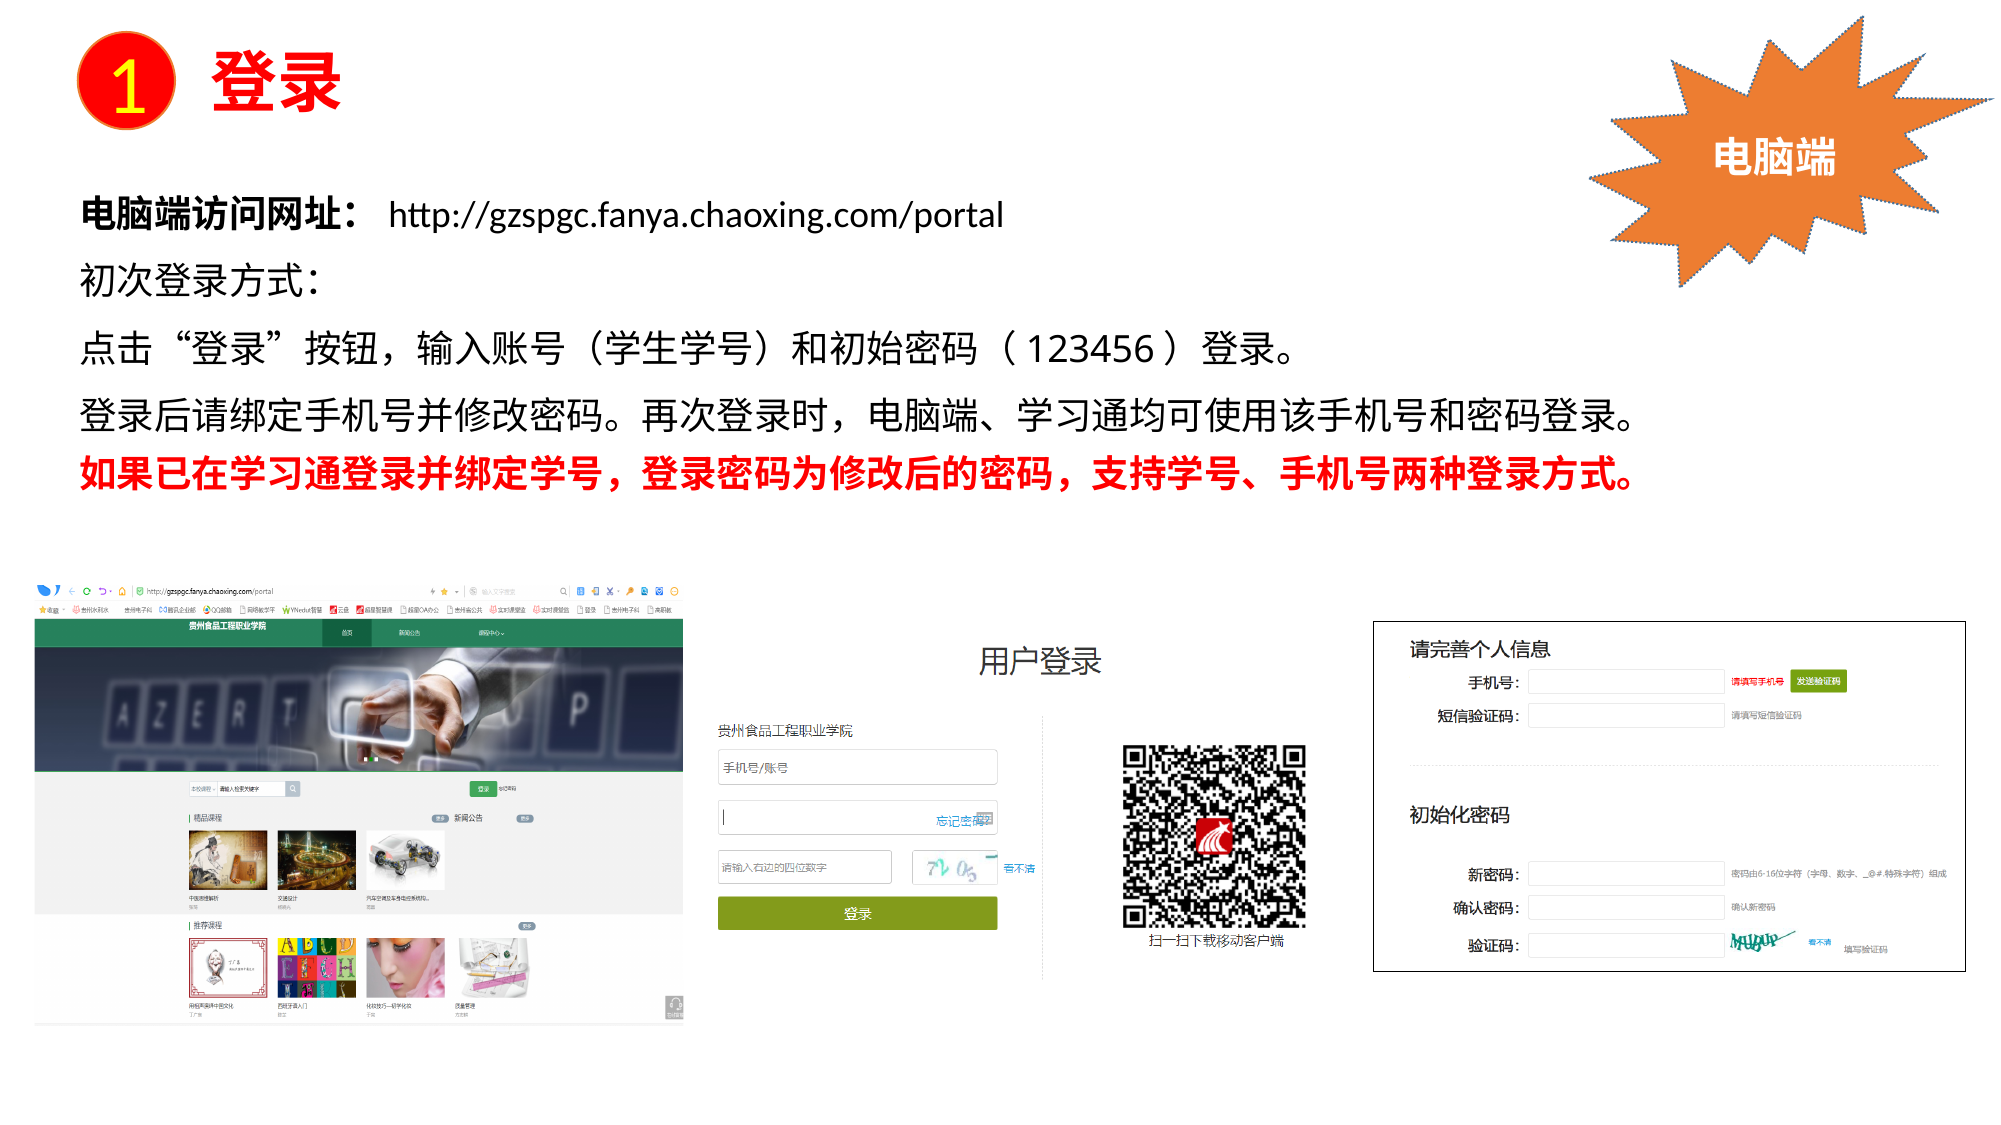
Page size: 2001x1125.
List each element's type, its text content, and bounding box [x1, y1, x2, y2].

picture [1373, 621, 1966, 972]
picture [34, 585, 1344, 1026]
text_box 电脑端 [1588, 15, 1995, 288]
text_box 电脑端访问网址：http://gzspgc.fanya.chaoxing.com/portal 初次登录方式： 点击“登录”按钮，输入账号（学生学号）和初始密码（123456）登录。 登录后请绑定手机号并修改密码。再次登录时，电脑端、学习通均可使用该手机号和密码登录。 [64, 159, 1691, 442]
text_box 登录 [195, 32, 359, 127]
text_box 如果已在学习通登录并绑定学号，登录密码为修改后的密码，支持学号、手机号两种登录方式。 [64, 442, 1726, 503]
text_box 1 [76, 30, 177, 131]
